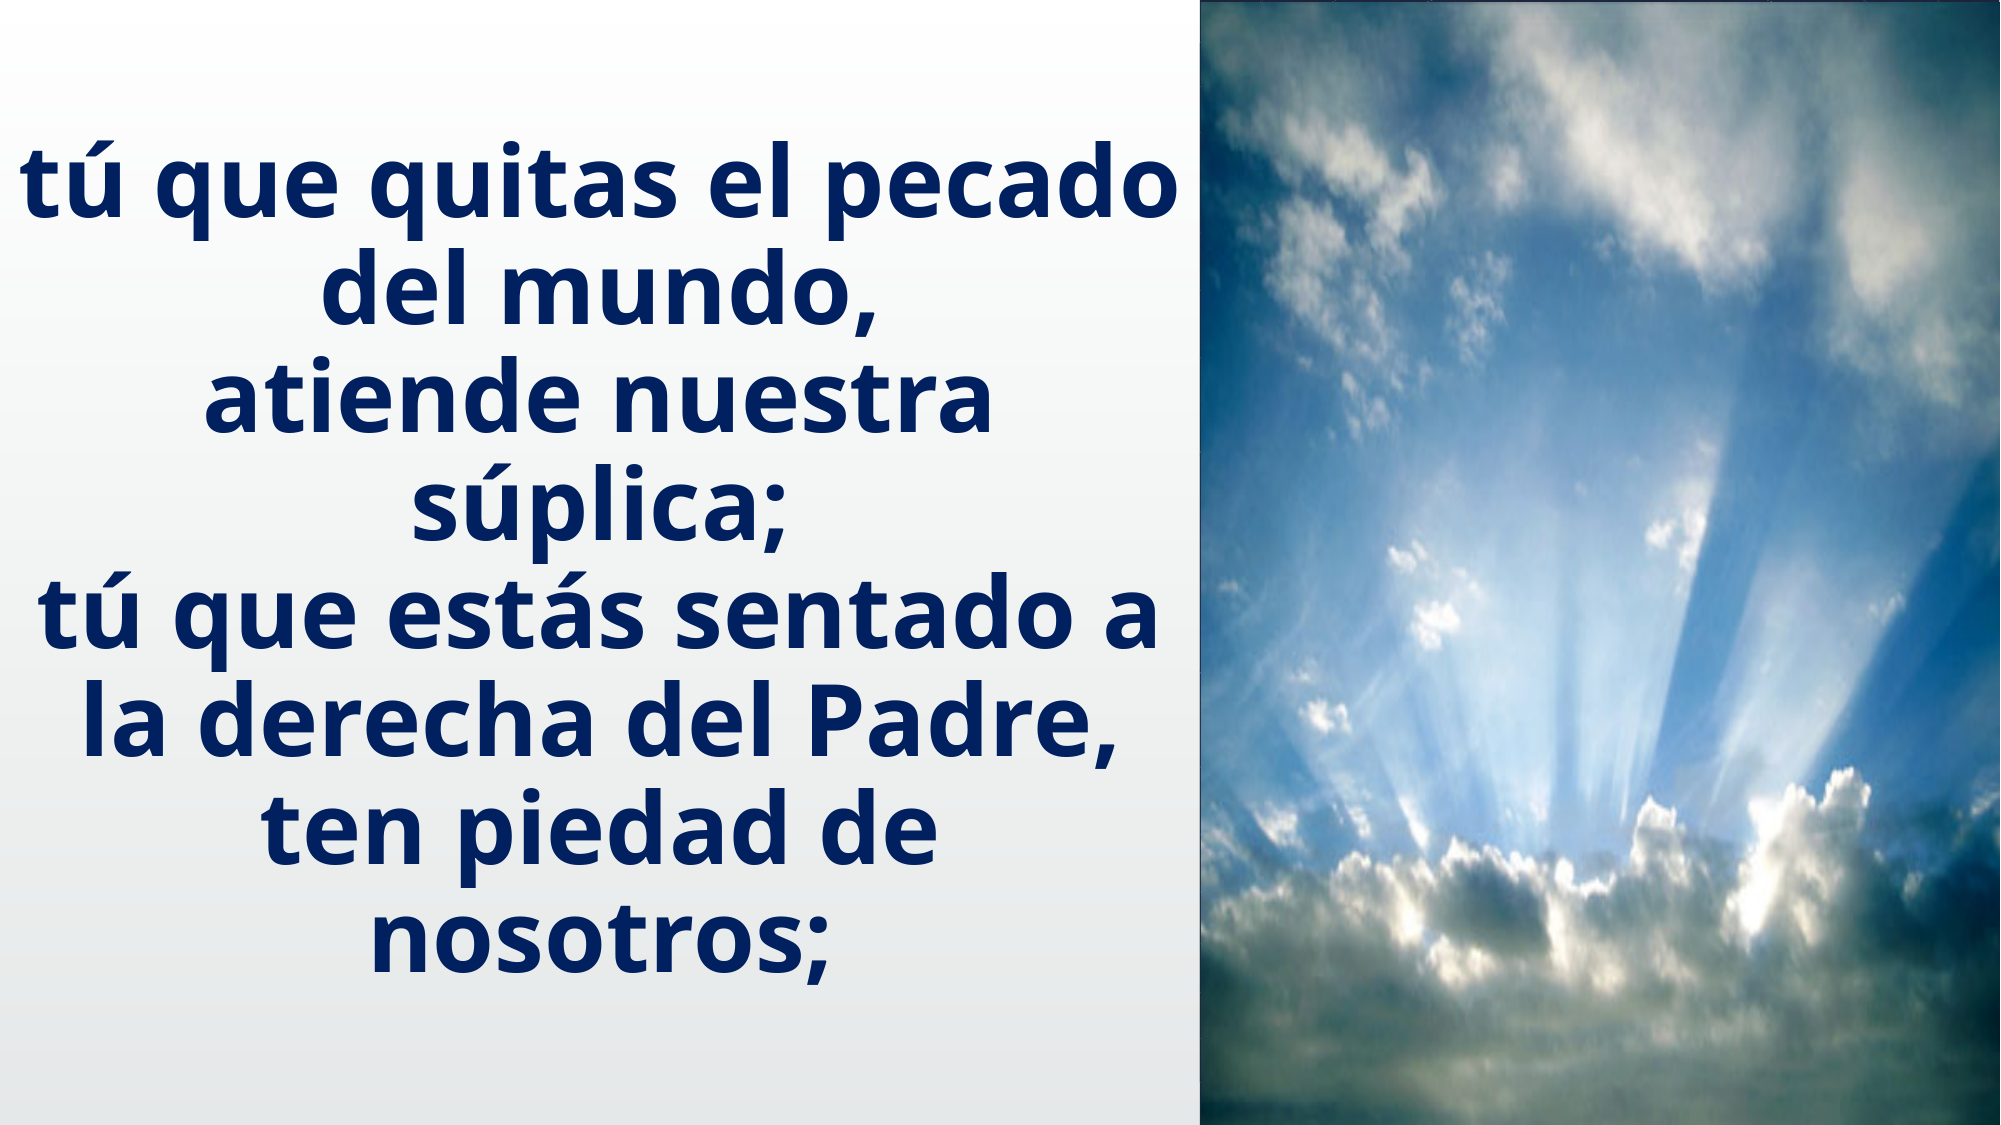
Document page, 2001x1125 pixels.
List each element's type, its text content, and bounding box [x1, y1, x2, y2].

picture [1993, 937, 2000, 950]
picture [1200, 0, 2000, 1125]
title tú que quitas el pecado del mundo, atiende nuestra súplica; tú que estás sentado a la derecha del Padre, ten piedad de nosotros; [0, 0, 1200, 1125]
